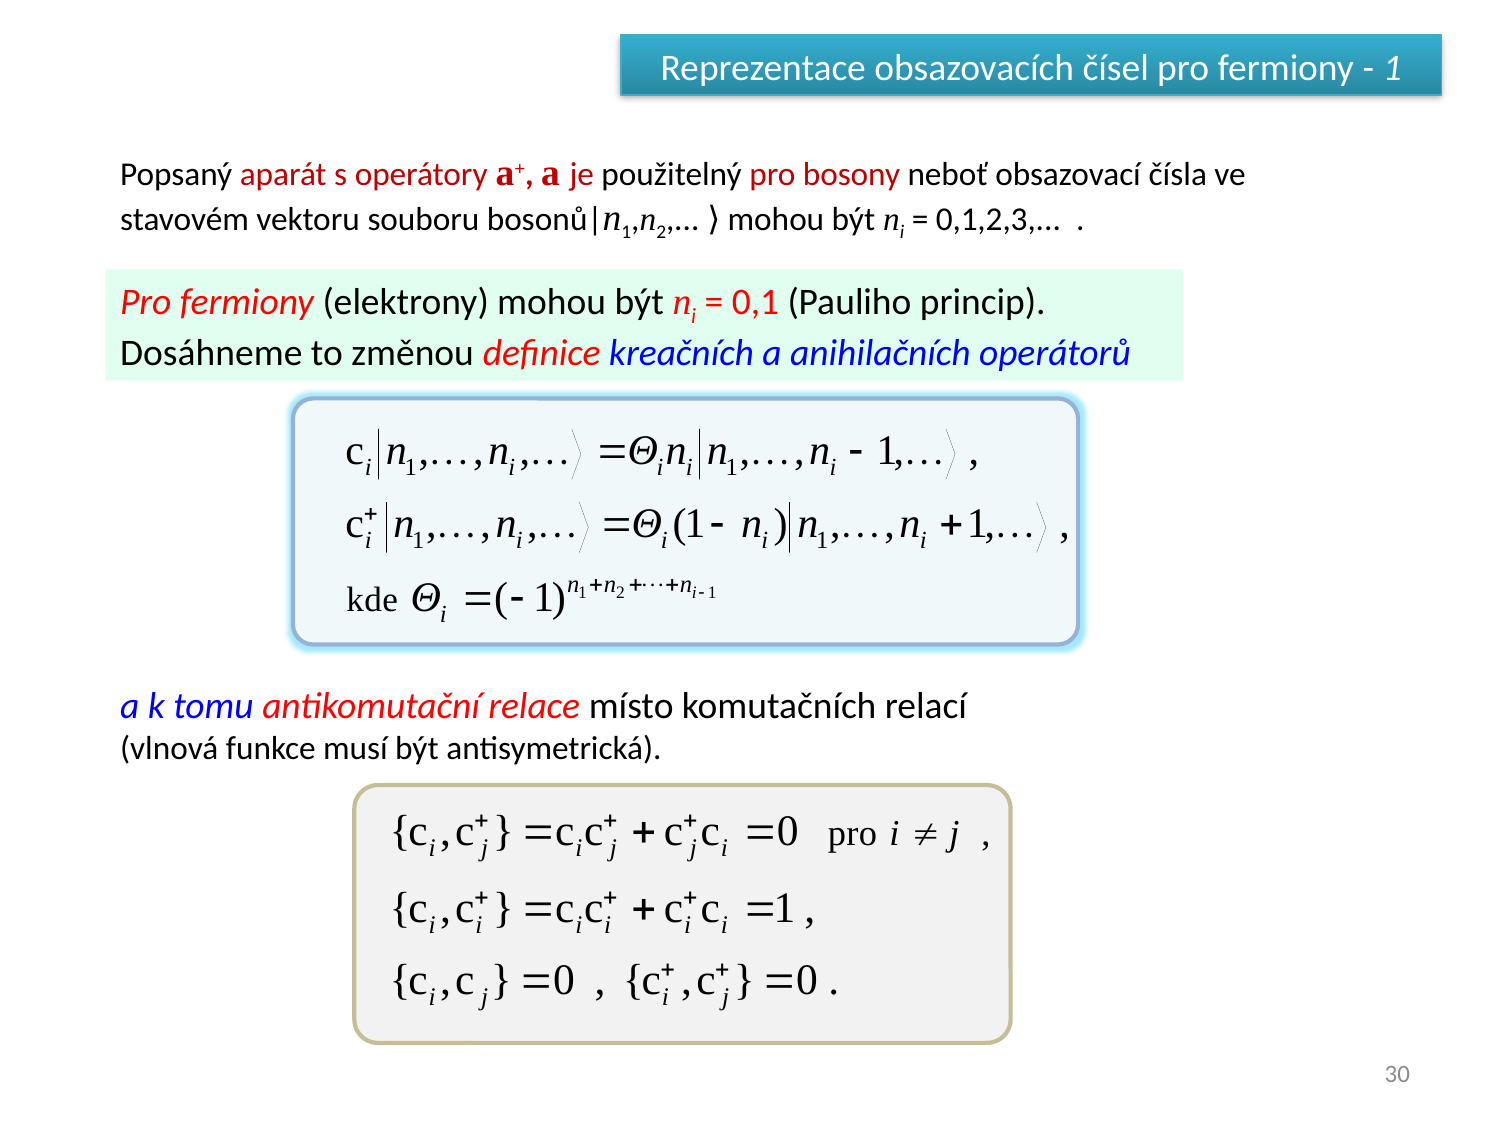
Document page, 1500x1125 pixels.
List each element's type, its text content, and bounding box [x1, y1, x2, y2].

text_box Reprezentace obsazovacích čísel pro fermiony - 1 [620, 34, 1442, 96]
slide_number 30 [1074, 1042, 1425, 1103]
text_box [105, 673, 1044, 1044]
text_box Popsaný aparát s operátory a+, a je použitelný pro bosony neboť obsazovací čísla ve stavovém vektoru souboru bosonů|n1,n2,... ⟩ mohou být ni = 0,1,2,3,... . [105, 140, 1360, 250]
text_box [105, 269, 1184, 645]
